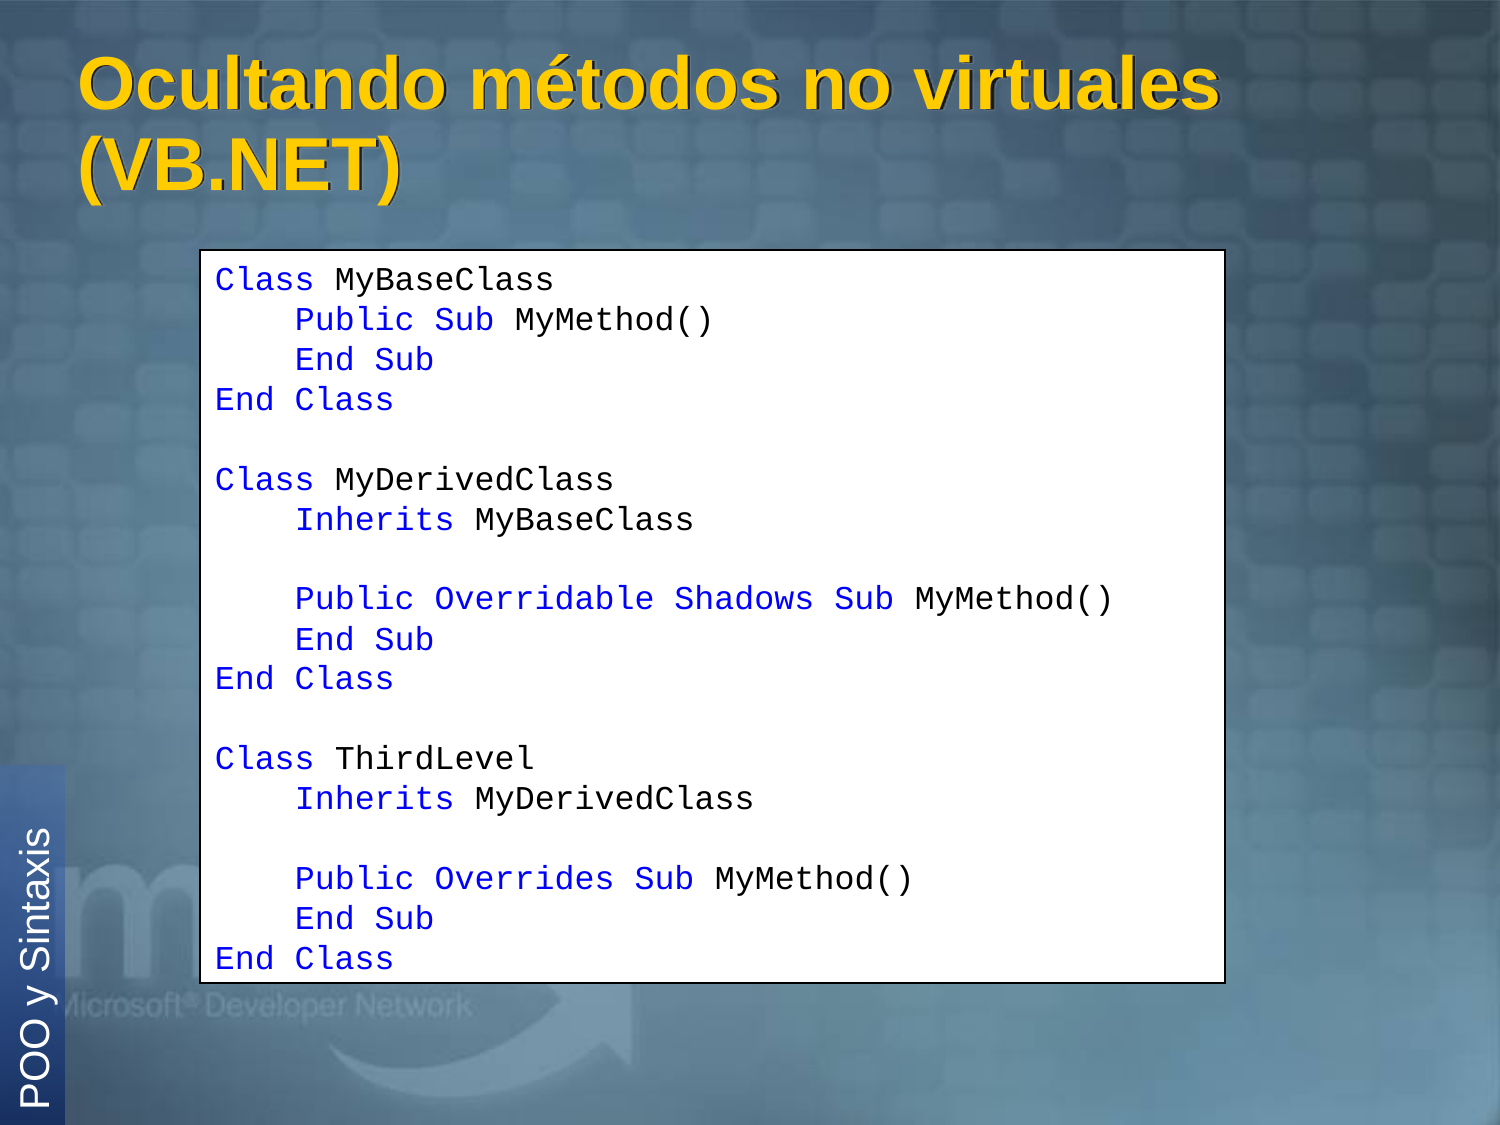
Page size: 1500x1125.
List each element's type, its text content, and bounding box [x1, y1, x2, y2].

title Ocultando métodos no virtuales (VB.NET) [62, 37, 1440, 215]
picture [0, 0, 1500, 1125]
text_box POO y Sintaxis [0, 765, 65, 1125]
text_box Class MyBaseClass Public Sub MyMethod() End Sub End Class Class MyDerivedClass Inherits MyBaseClass Public Overridable Shadows Sub MyMethod() End Sub End Class Class ThirdLevel Inherits MyDerivedClass Public Overrides Sub MyMethod() End Sub End Class [200, 249, 1225, 984]
